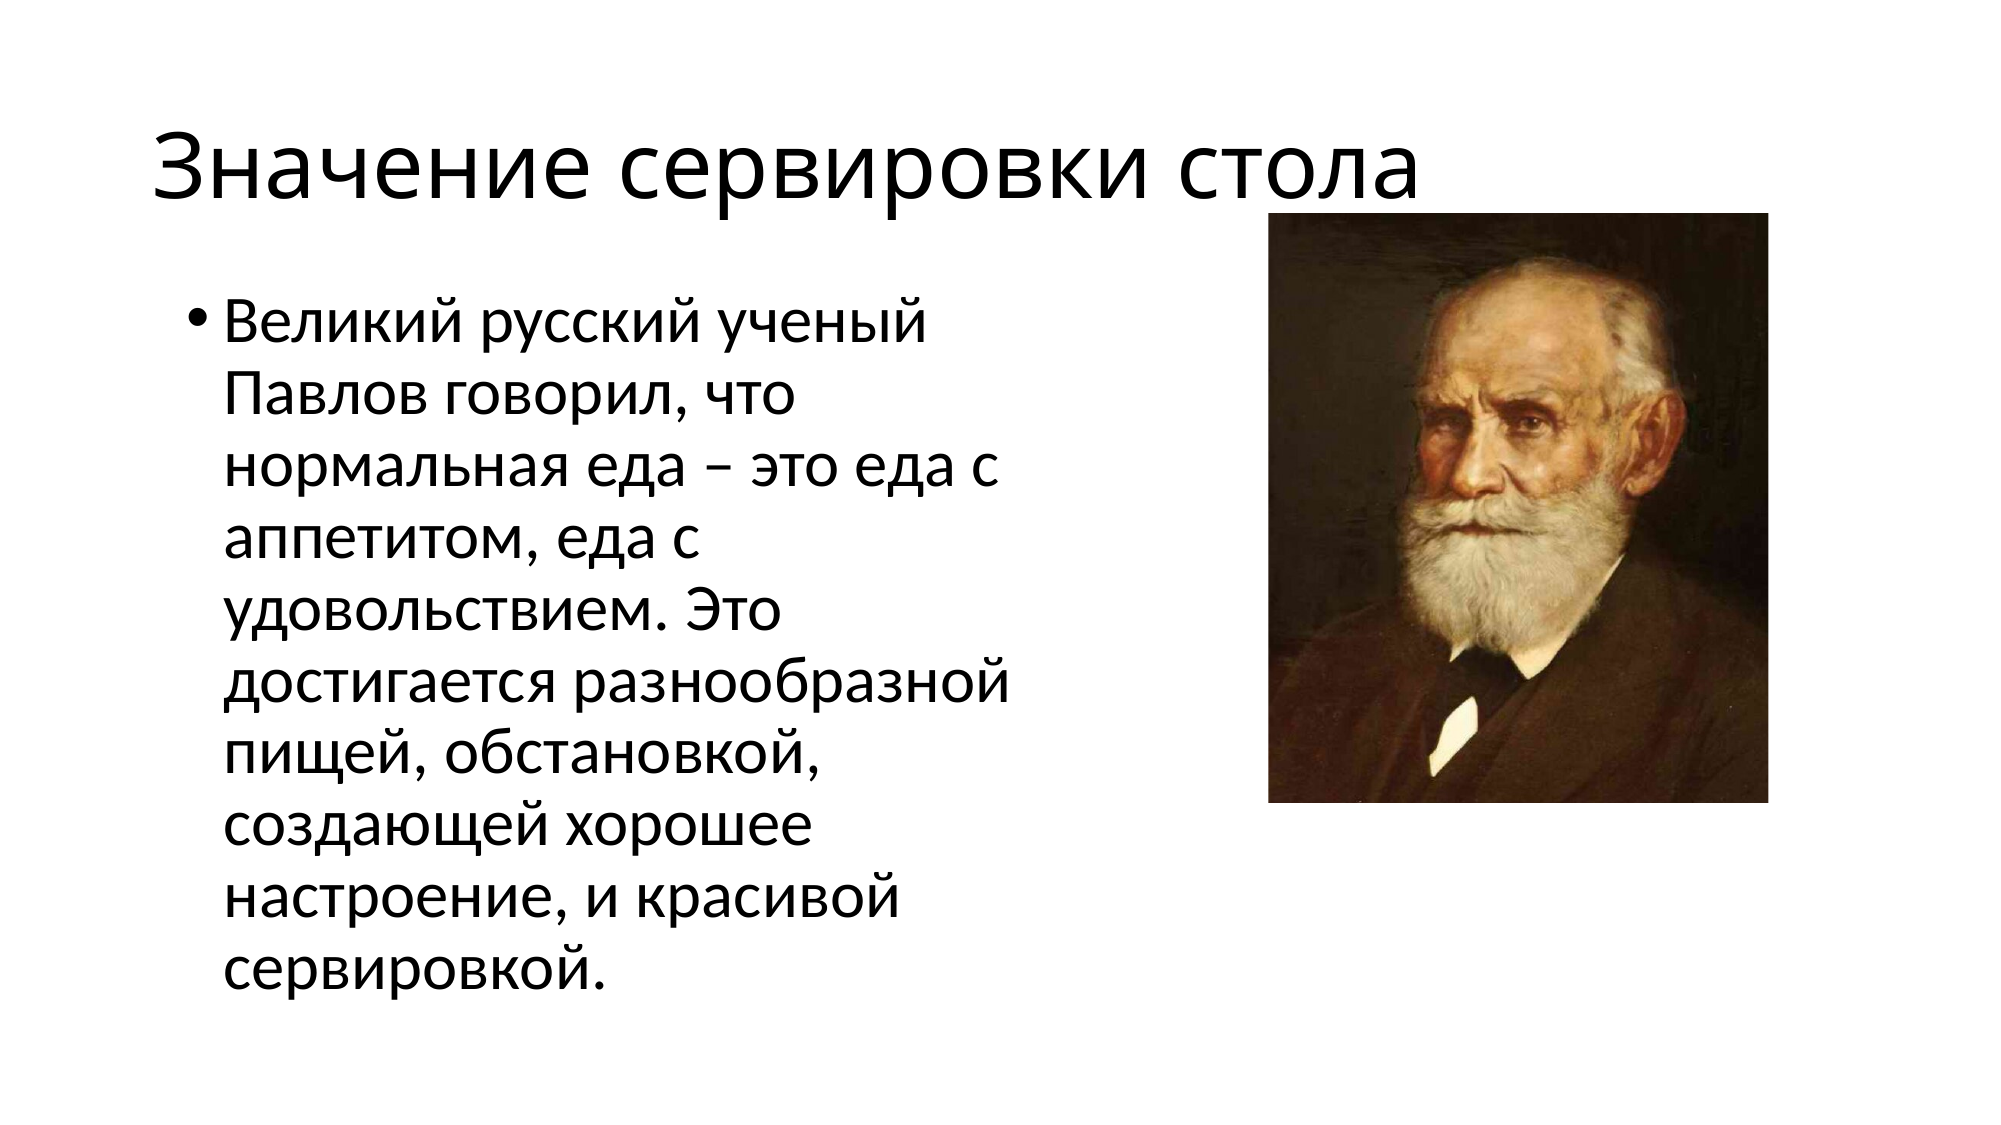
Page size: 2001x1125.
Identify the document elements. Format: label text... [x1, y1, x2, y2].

title Значение сервировки стола [137, 59, 1863, 278]
picture [1268, 213, 1769, 803]
list Великий русский ученый Павлов говорил, что нормальная еда – это еда с аппетитом, еда с удовольствием. Это достигается разнообразной пищей, обстановкой, создающей хорошее настроение, и красивой сервировкой. [171, 277, 1053, 984]
